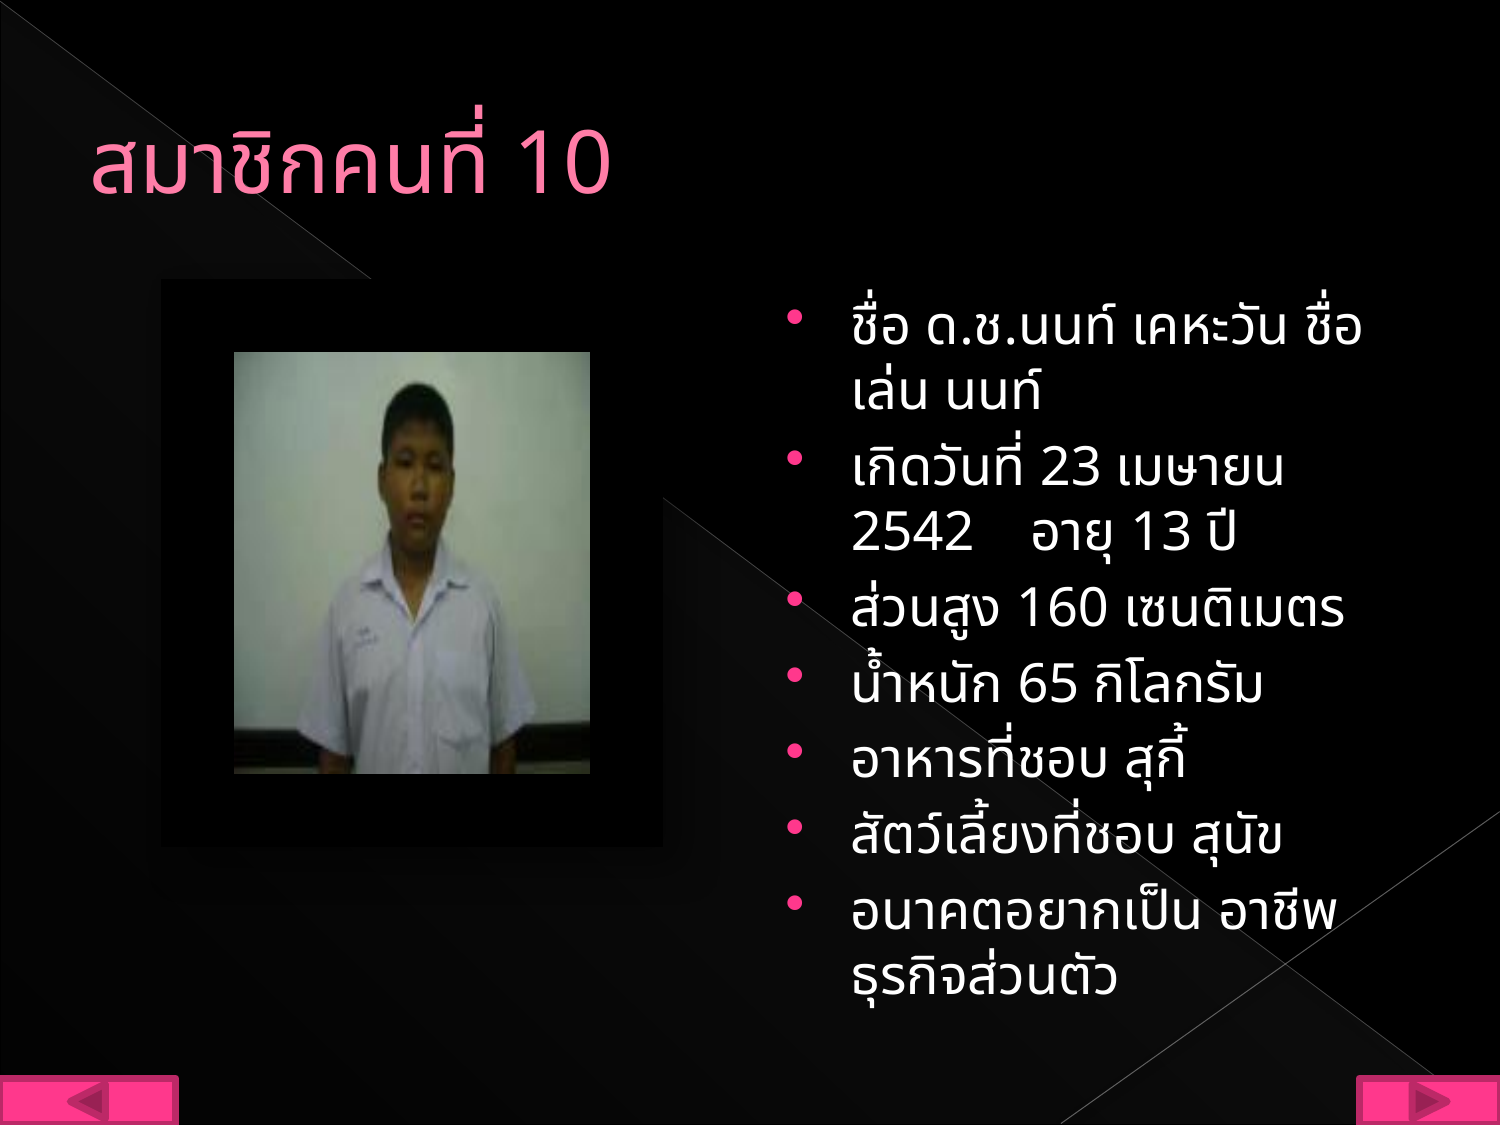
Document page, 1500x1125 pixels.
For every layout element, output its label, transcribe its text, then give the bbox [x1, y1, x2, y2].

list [234, 351, 591, 775]
text_box [1356, 1075, 1500, 1125]
title สมาชิกคนที่ 10 [75, 43, 1425, 274]
text_box [0, 1075, 179, 1125]
list ชื่อ ด.ช.นนท์ เคหะวัน ชื่อเล่น นนท์ เกิดวันที่ 23 เมษายน 2542 อายุ 13 ปี ส่วนสูง 160 เซนติเมตร น้ำหนัก 65 กิโลกรัม อาหารที่ชอบ สุกี้ สัตว์เลี้ยงที่ชอบ สุนัข อนาคตอยากเป็น อาชีพธุรกิจส่วนตัว [762, 282, 1425, 1025]
